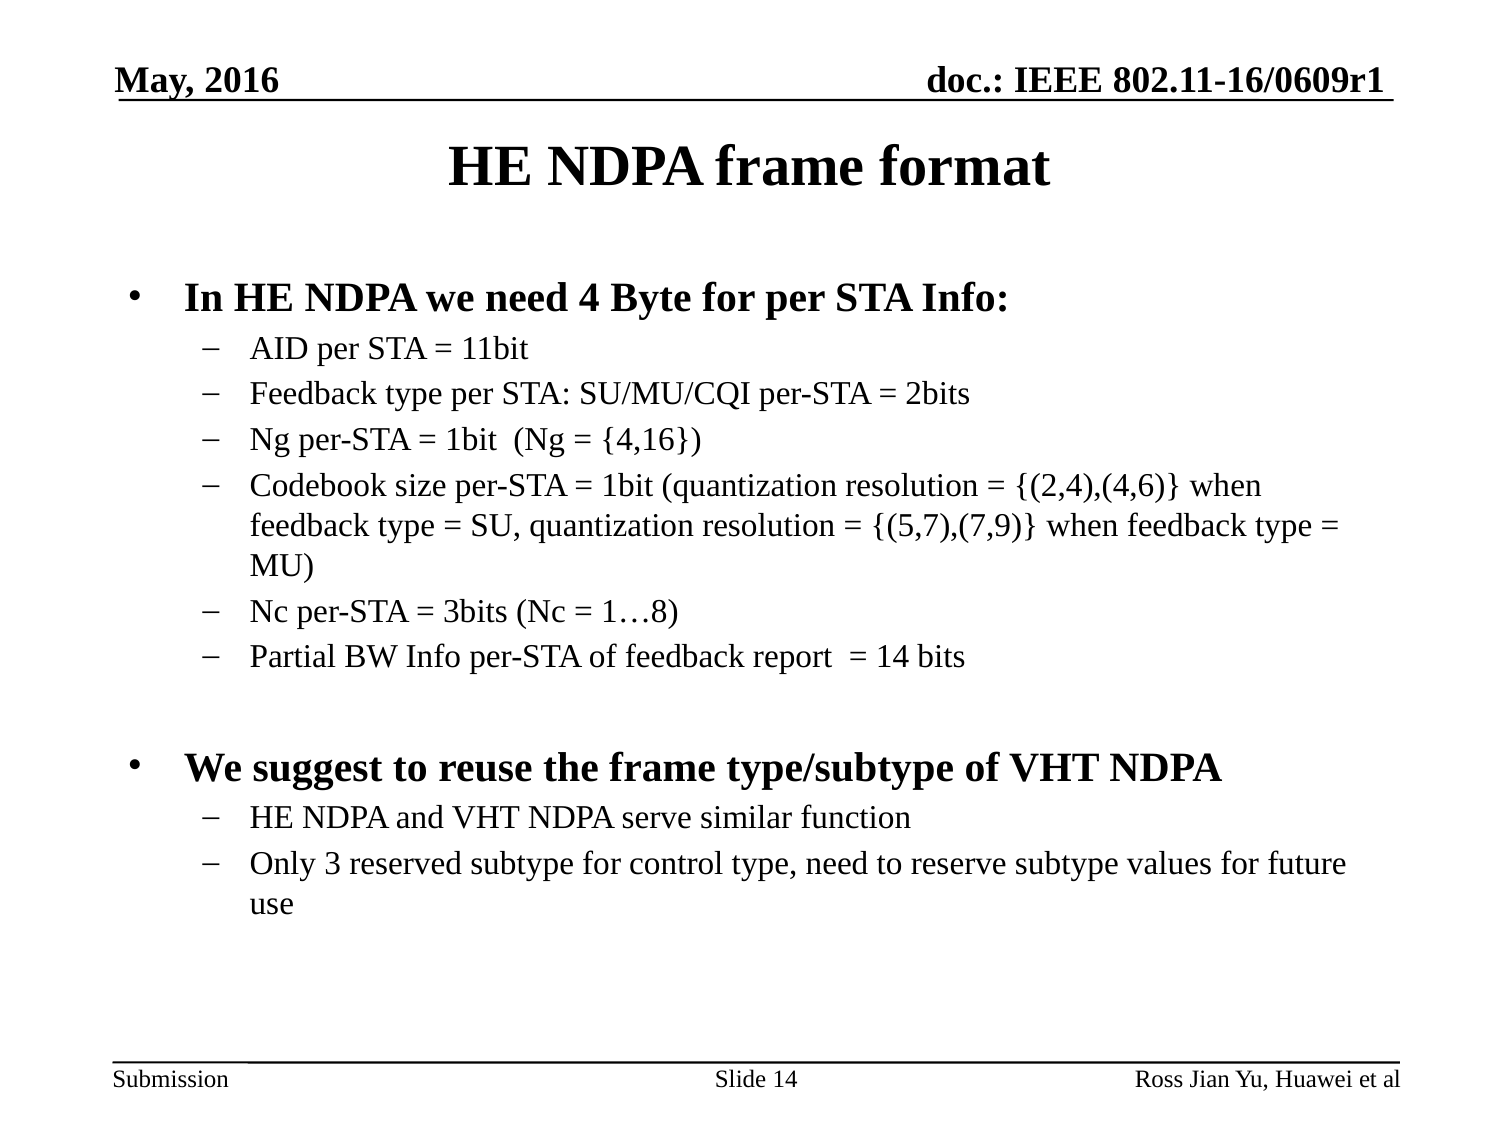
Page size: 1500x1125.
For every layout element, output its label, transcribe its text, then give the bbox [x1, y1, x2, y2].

slide_number Slide 14 [712, 1061, 800, 1093]
title HE NDPA frame format [112, 112, 1388, 213]
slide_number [114, 54, 281, 101]
list In HE NDPA we need 4 Byte for per STA Info: AID per STA = 11bit Feedback type per STA: SU/MU/CQI per-STA = 2bits Ng per-STA = 1bit (Ng = {4,16}) Codebook size per-STA = 1bit (quantization resolution = {(2,4),(4,6)} when feedback type = SU, quantization resolution = {(5,7),(7,9)} when feedback type = MU) Nc per-STA = 3bits (Nc = 1…8) Partial BW Info per-STA of feedback report = 14 bits We suggest to reuse the frame type/subtype of VHT NDPA HE NDPA and VHT NDPA serve similar function Only 3 reserved subtype for control type, need to reserve subtype values for future use [112, 262, 1388, 1001]
footer Ross Jian Yu, Huawei et al [1131, 1061, 1402, 1093]
